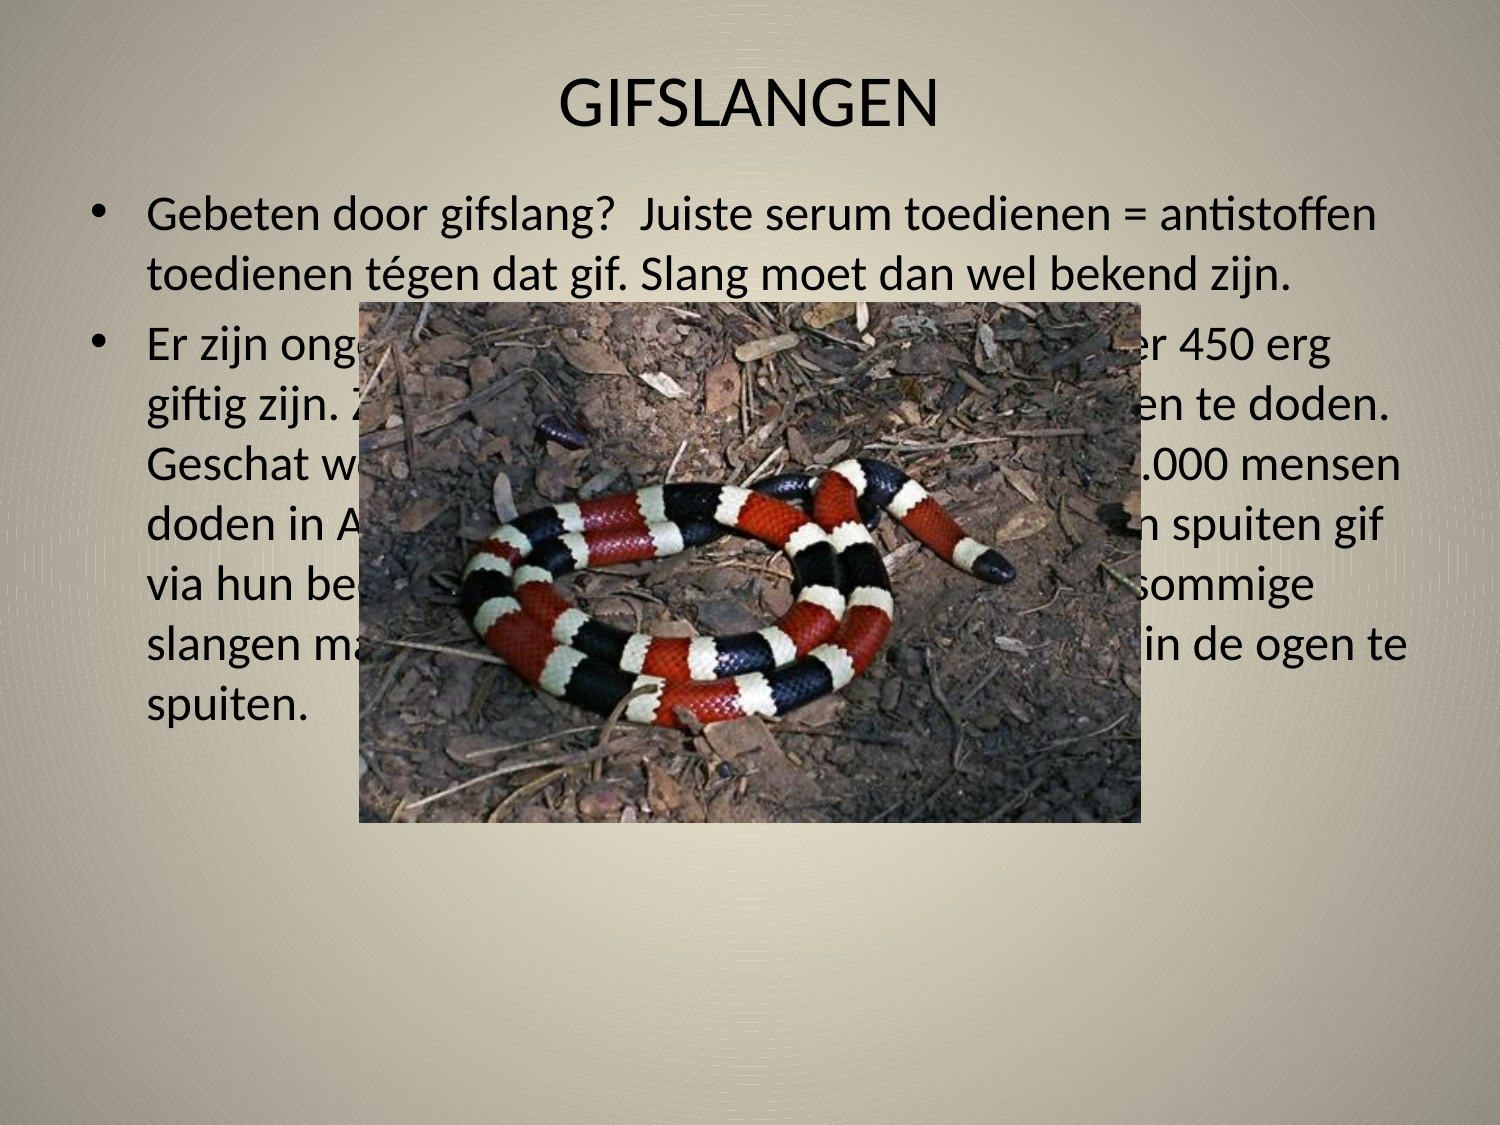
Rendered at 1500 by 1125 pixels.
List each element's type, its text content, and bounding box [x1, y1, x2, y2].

list Gebeten door gifslang? Juiste serum toedienen = antistoffen toedienen tégen dat gif. Slang moet dan wel bekend zijn. Er zijn ongeveer 2000 soorten slangen, waarvan er 450 erg giftig zijn. Zo’n 250 soorten zijn in staat om mensen te doden. Geschat wordt dat slangen jaarlijks ongeveer 125.000 mensen doden in Afrika, Azië en Noord-Amerika. Gifslagen spuiten gif via hun beet in het lichaam van hun prooi. Maar sommige slangen maken er ook hun specialiteit van om gif in de ogen te spuiten. [75, 172, 1425, 1071]
title GIFSLANGEN [75, 45, 1425, 149]
picture [359, 302, 1141, 823]
